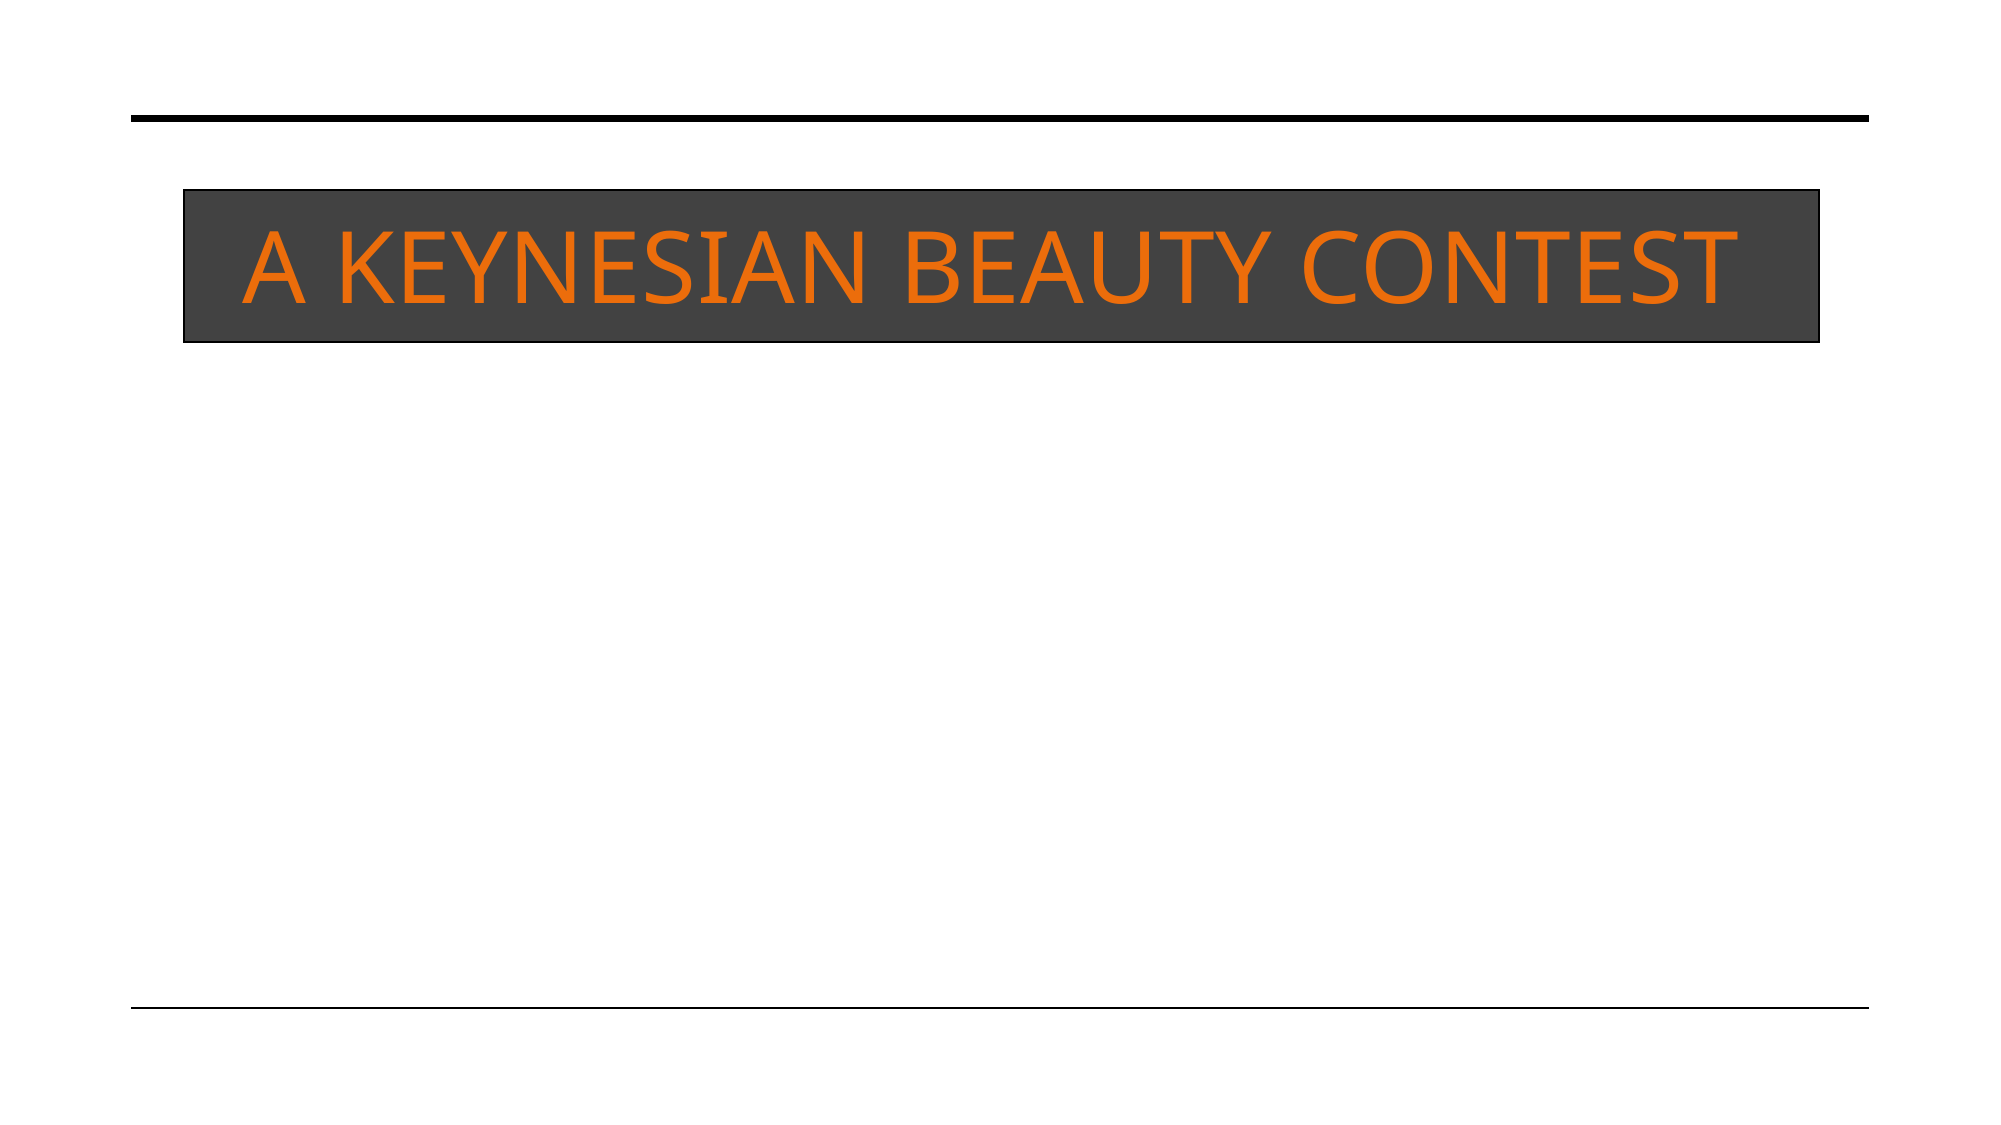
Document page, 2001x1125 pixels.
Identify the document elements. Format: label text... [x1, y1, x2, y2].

title A Keynesian beauty contest [114, 151, 1869, 377]
